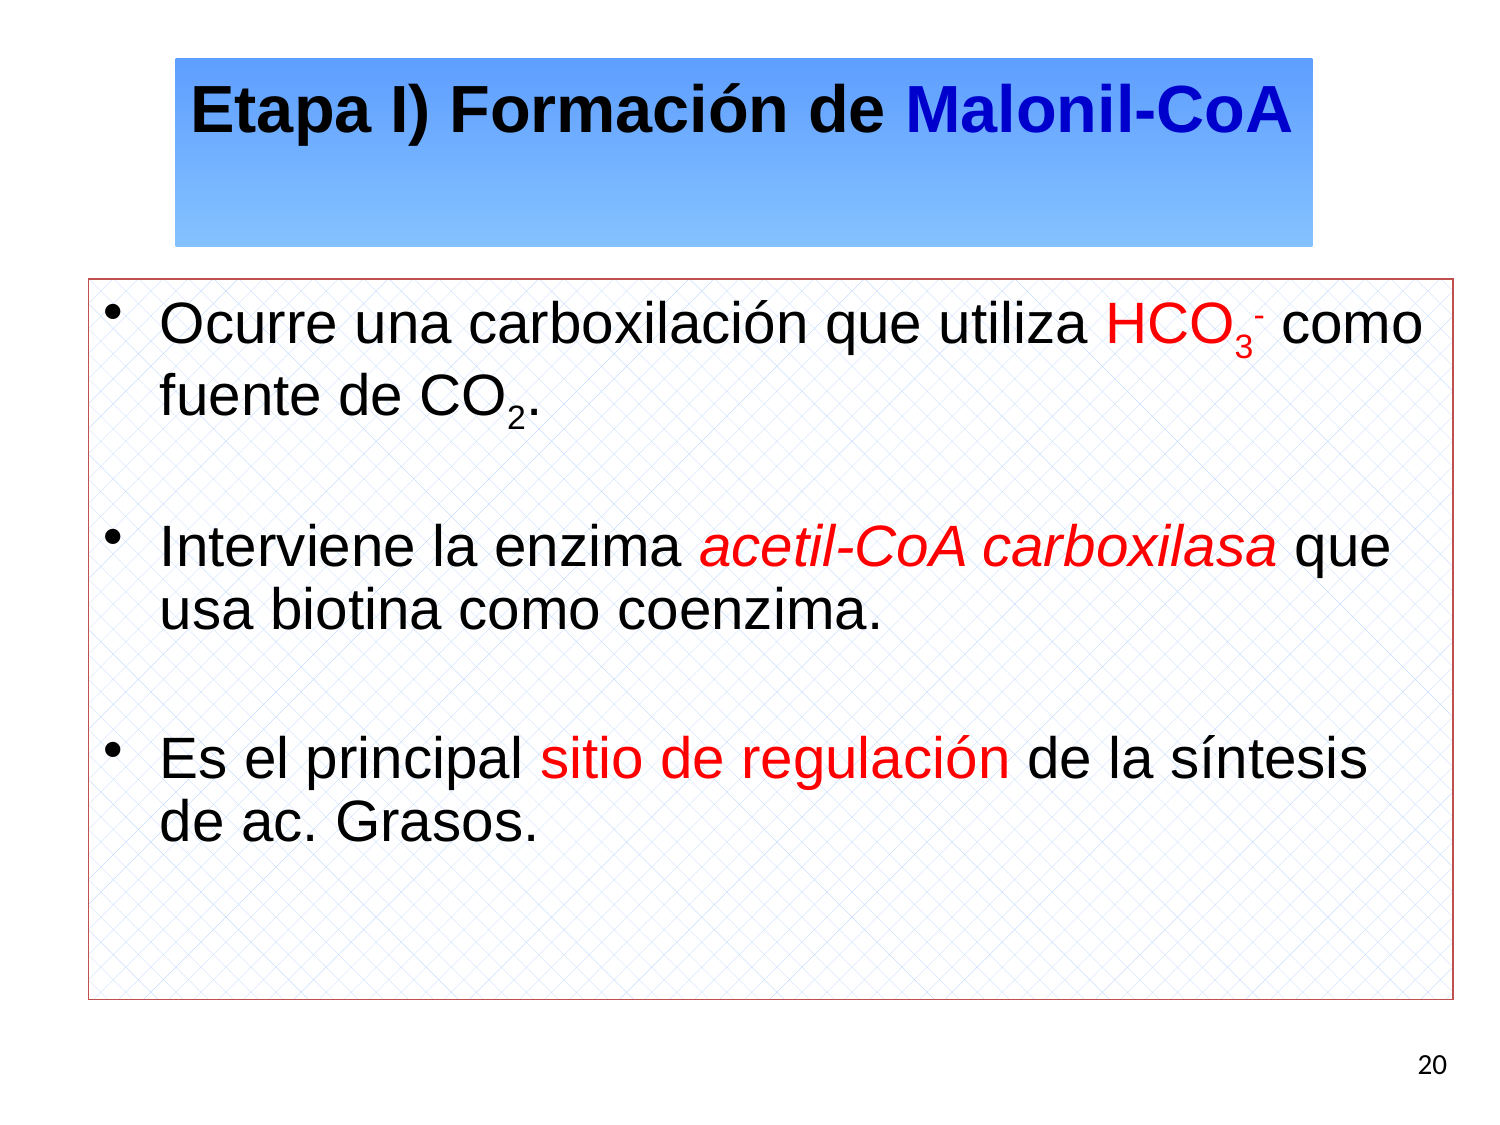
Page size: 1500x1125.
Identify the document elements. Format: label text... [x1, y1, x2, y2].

text_box 20 [1149, 1024, 1463, 1100]
text_box Etapa I) Formación de Malonil-CoA [175, 58, 1313, 247]
text_box Ocurre una carboxilación que utiliza HCO3- como fuente de CO2. Interviene la enzima acetil-CoA carboxilasa que usa biotina como coenzima. Es el principal sitio de regulación de la síntesis de ac. Grasos. [88, 278, 1453, 1000]
